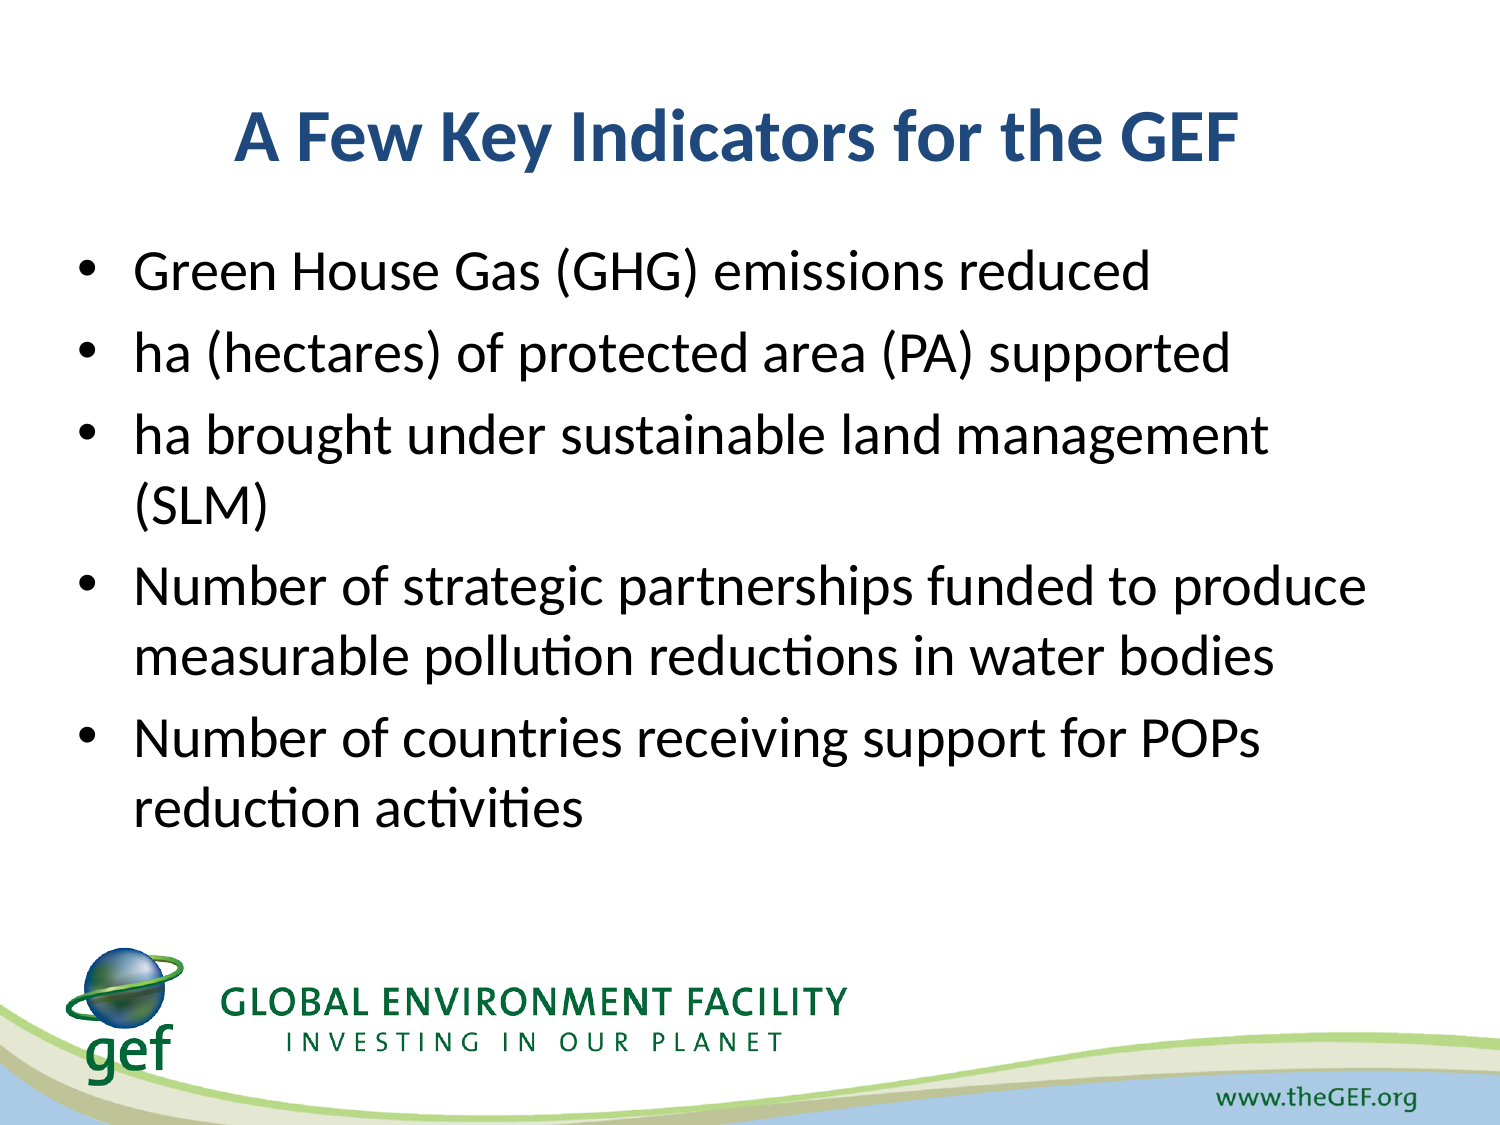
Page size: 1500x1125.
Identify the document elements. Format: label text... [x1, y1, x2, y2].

title A Few Key Indicators for the GEF [62, 37, 1413, 224]
list Green House Gas (GHG) emissions reduced ha (hectares) of protected area (PA) supported ha brought under sustainable land management (SLM) Number of strategic partnerships funded to produce measurable pollution reductions in water bodies Number of countries receiving support for POPs reduction activities [62, 224, 1413, 968]
picture [0, 920, 1500, 1125]
